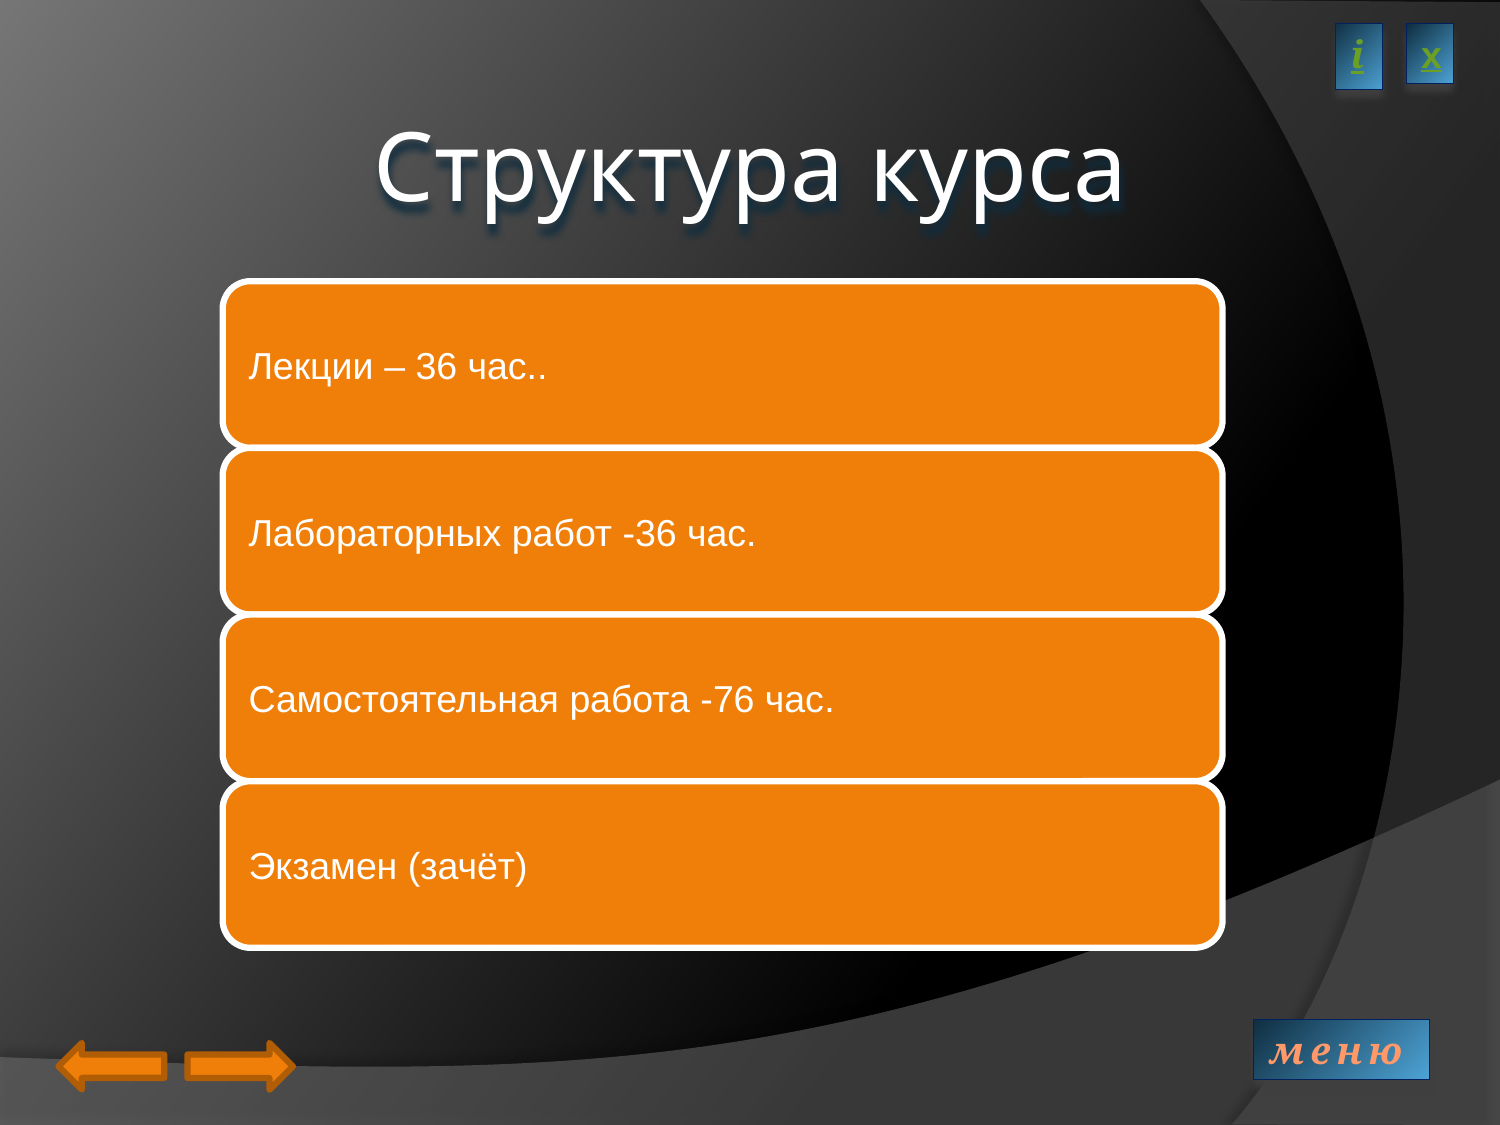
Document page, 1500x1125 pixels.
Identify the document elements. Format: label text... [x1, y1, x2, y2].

title Структура курса [75, 69, 1426, 258]
text_box х [1406, 23, 1454, 84]
text_box [184, 1040, 297, 1093]
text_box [222, 280, 1223, 949]
text_box [55, 1040, 168, 1093]
list [76, 278, 1427, 999]
text_box меню [1253, 1019, 1430, 1080]
text_box i [1335, 23, 1383, 90]
